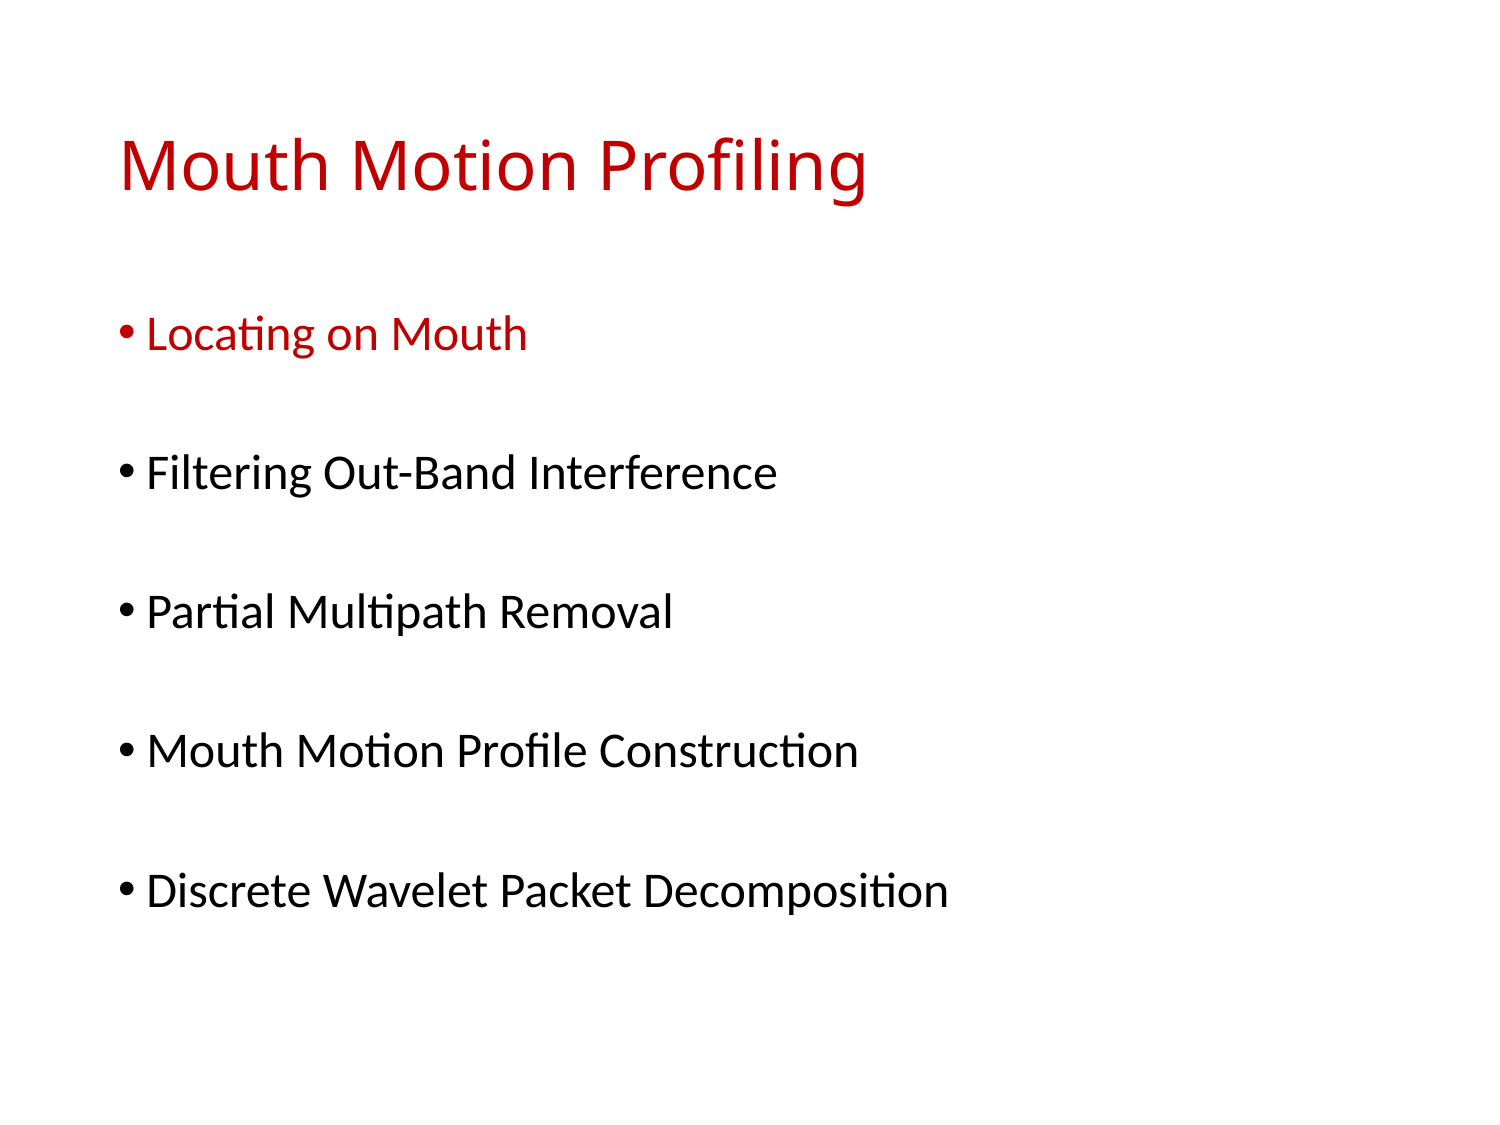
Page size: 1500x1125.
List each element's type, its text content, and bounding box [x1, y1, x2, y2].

title Mouth Motion Profiling [103, 59, 1397, 278]
list Locating on Mouth Filtering Out-Band Interference Partial Multipath Removal Mouth Motion Profile Construction Discrete Wavelet Packet Decomposition [103, 299, 1397, 1014]
